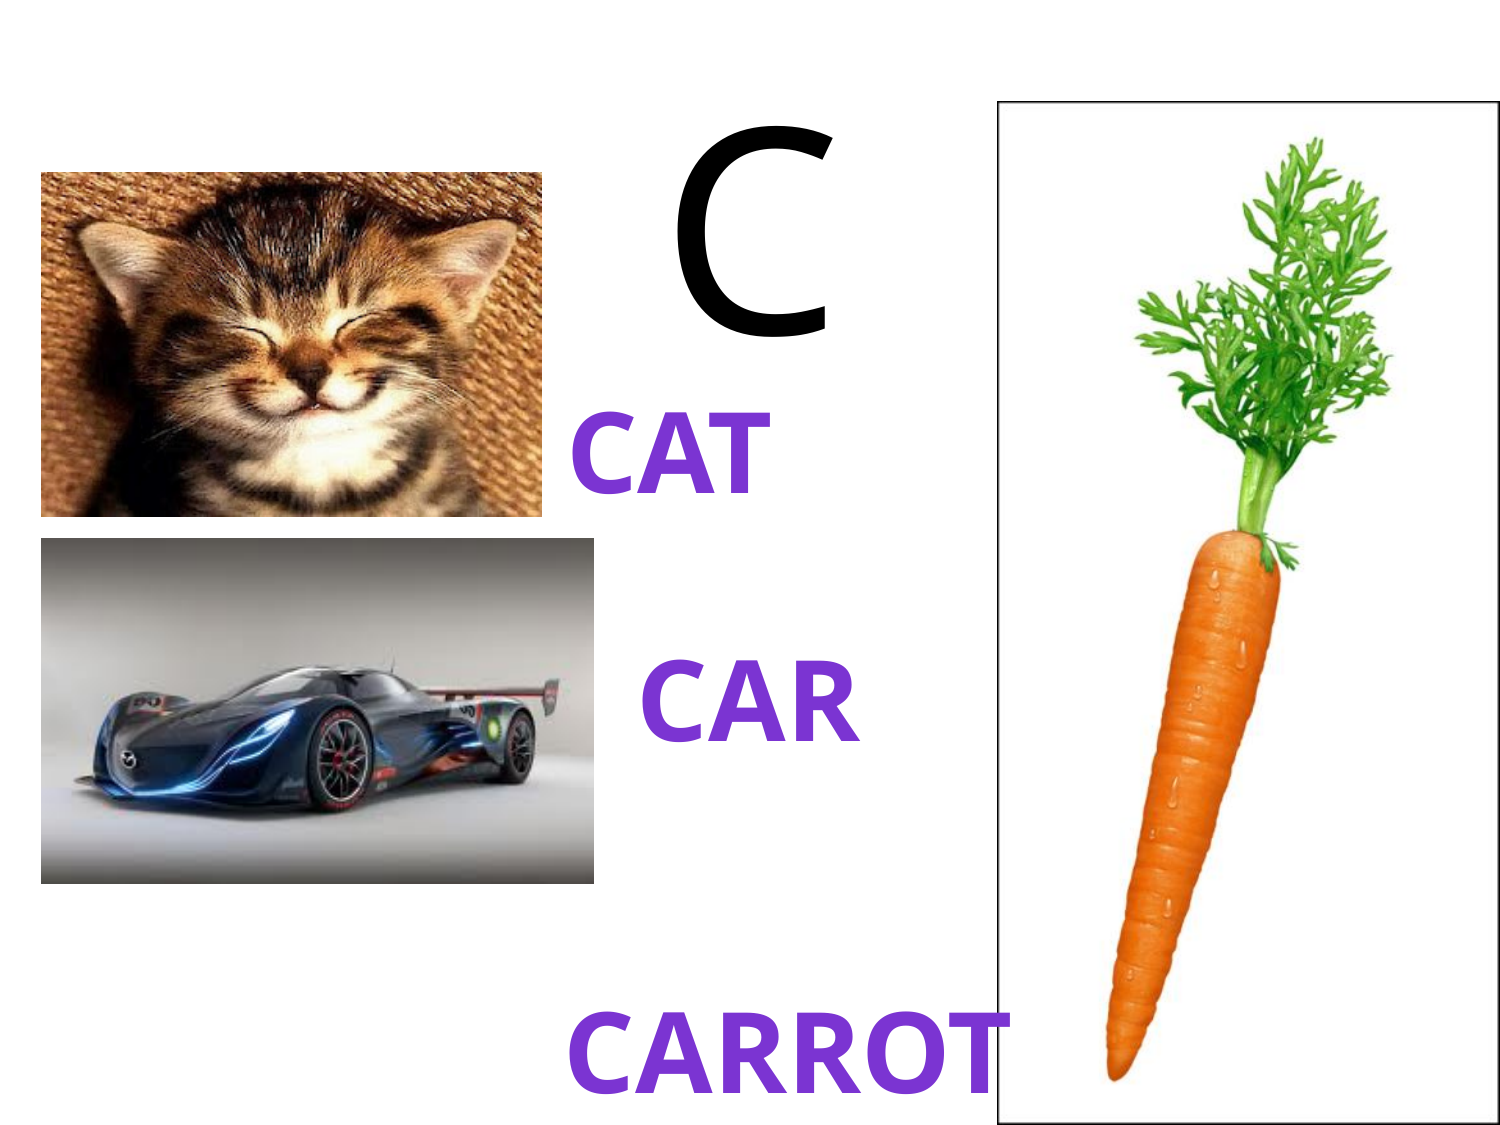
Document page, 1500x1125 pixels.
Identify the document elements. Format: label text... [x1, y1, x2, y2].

title C [76, 125, 992, 313]
picture [41, 172, 542, 517]
text_box cat [550, 373, 788, 524]
text_box carrot [549, 973, 992, 1124]
picture [997, 101, 1500, 1125]
picture [40, 538, 594, 884]
text_box car [621, 621, 876, 772]
